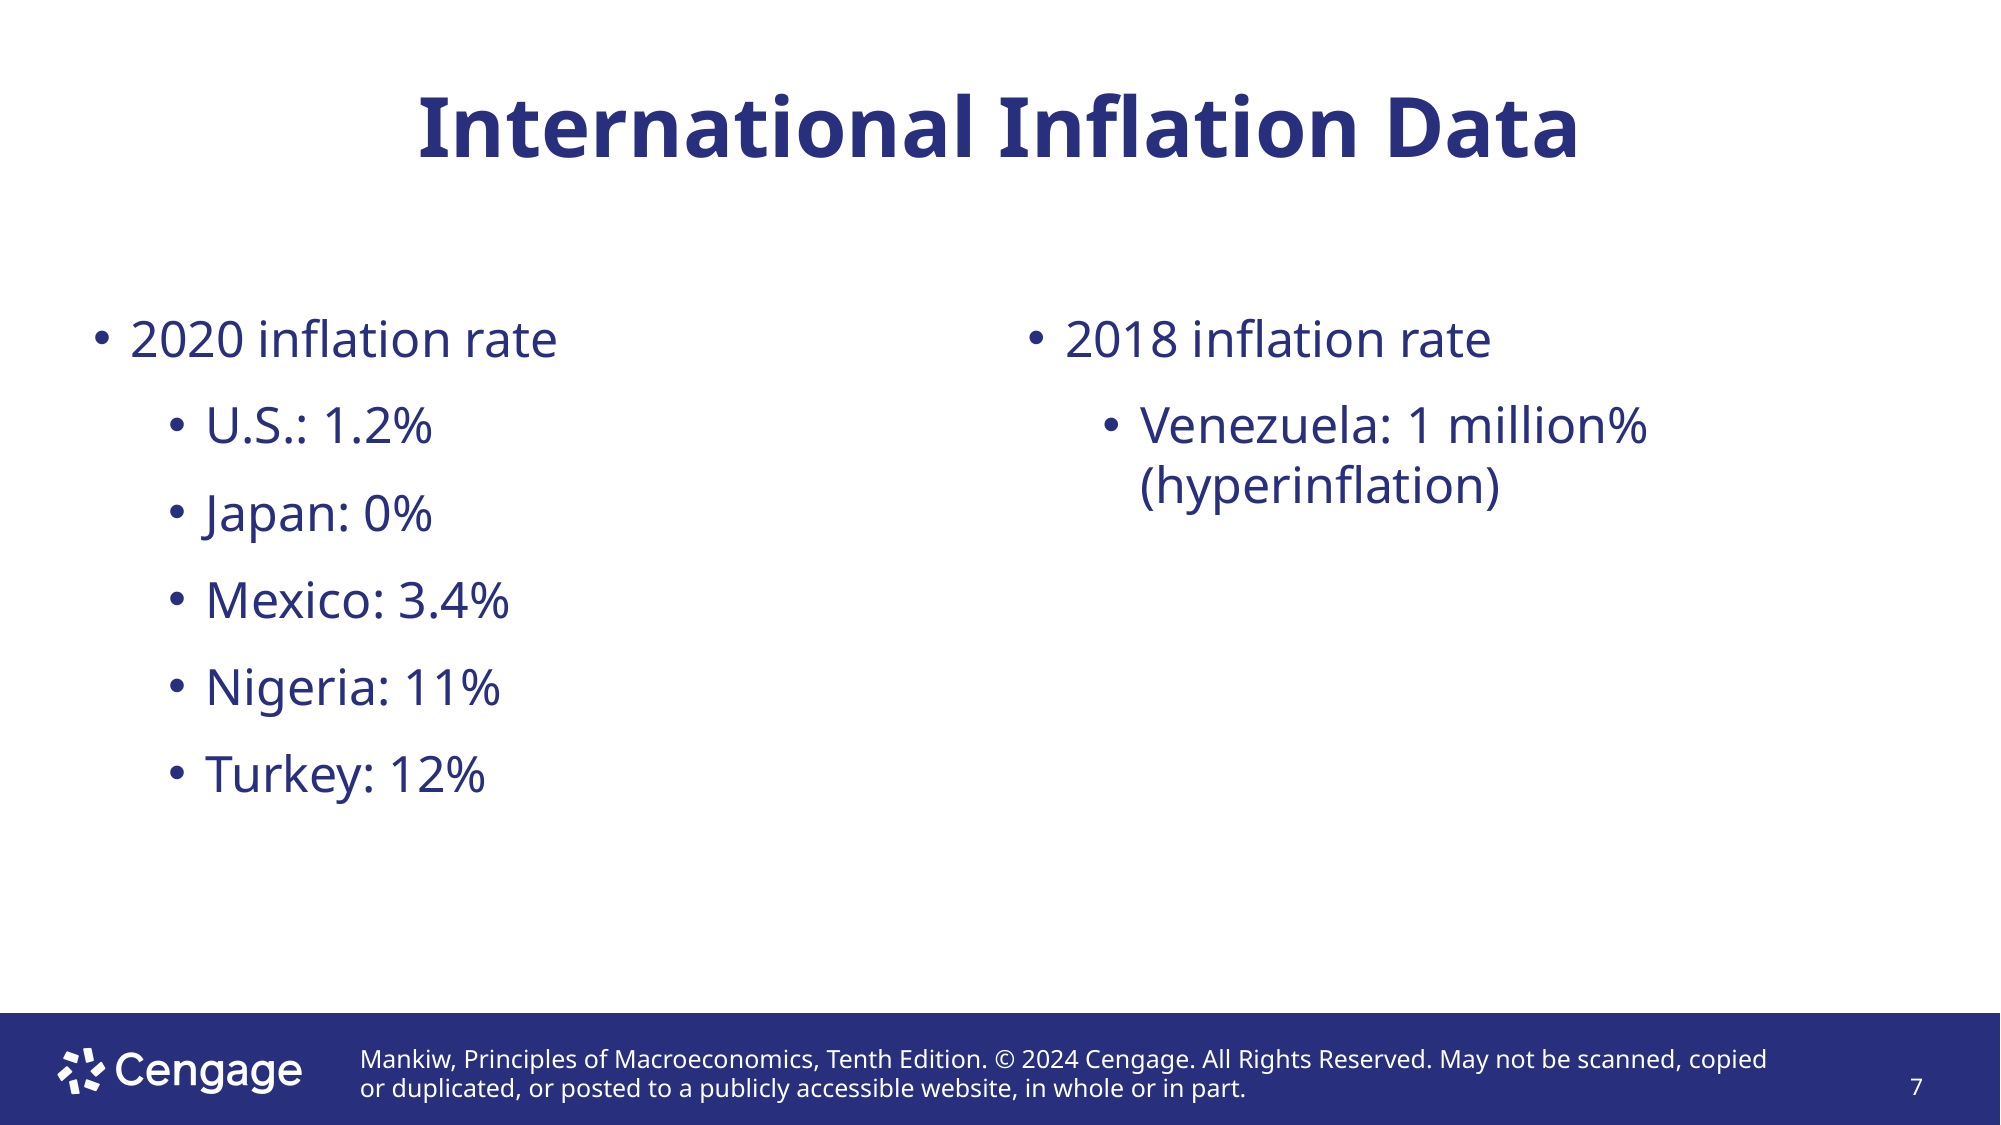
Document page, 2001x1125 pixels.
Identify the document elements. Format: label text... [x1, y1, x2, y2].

list 2020 inflation rate U.S.: 1.2% Japan: 0% Mexico: 3.4% Nigeria: 11% Turkey: 12% [78, 299, 988, 1014]
list 2018 inflation rate Venezuela: 1 million% (hyperinflation) [1012, 299, 1922, 1014]
picture [30, 1020, 329, 1122]
title International Inflation Data [78, 77, 1923, 278]
